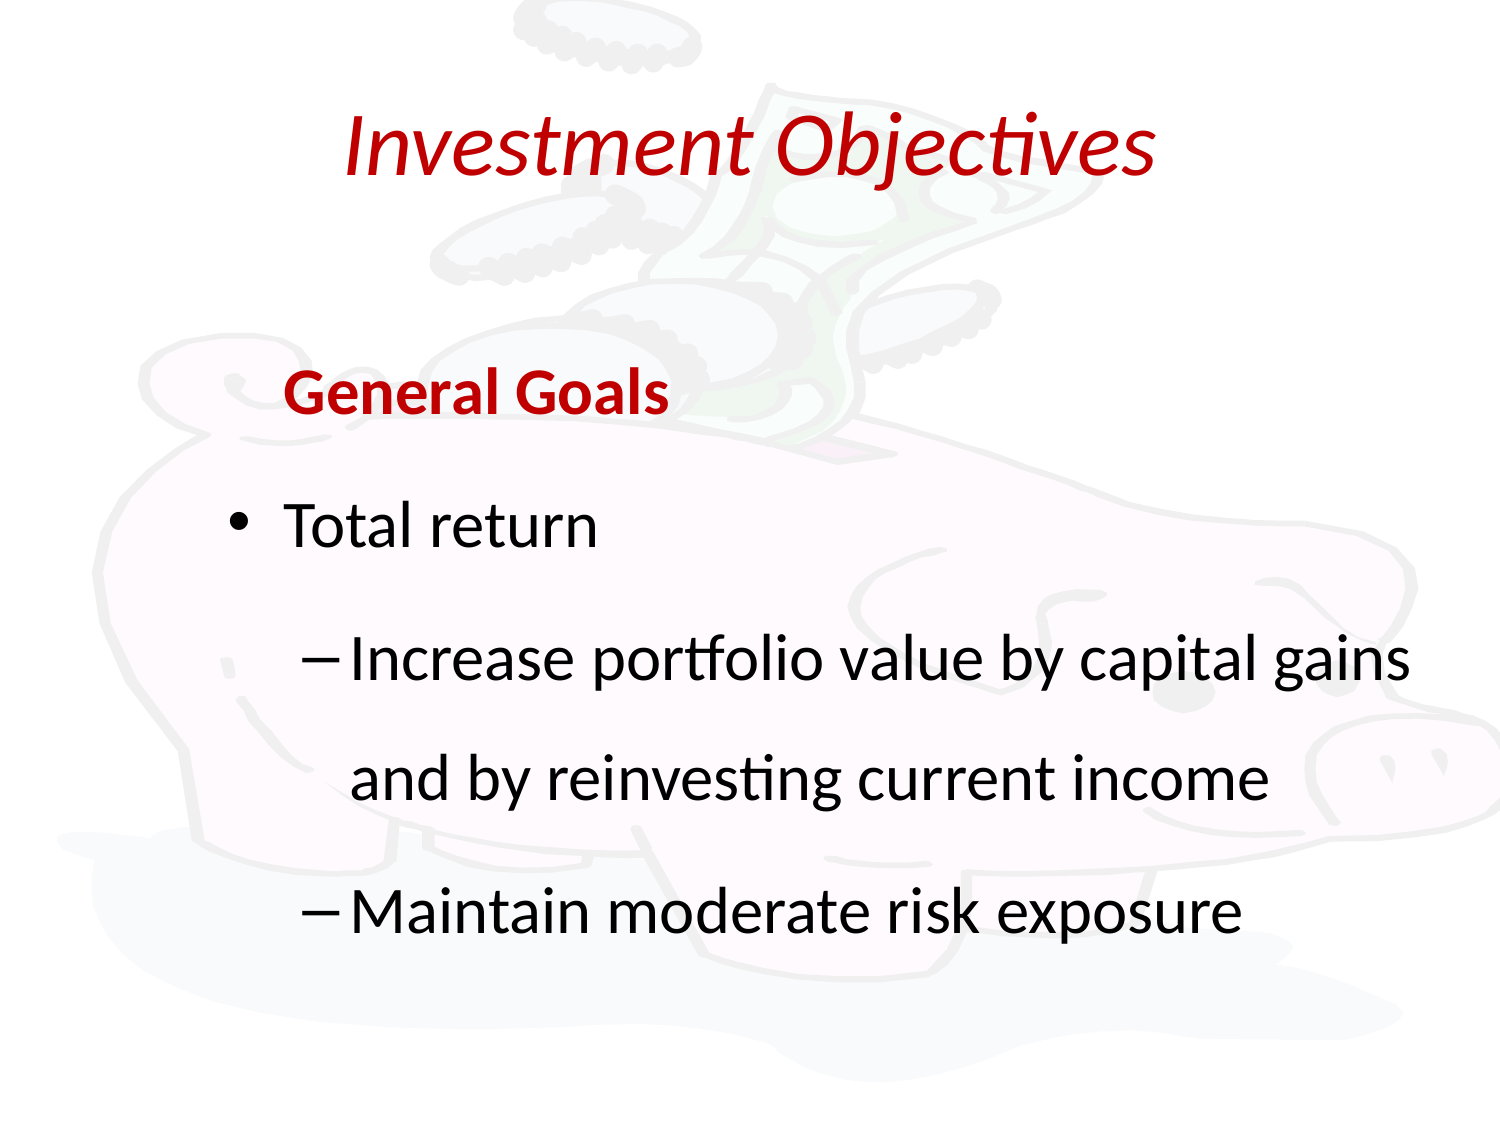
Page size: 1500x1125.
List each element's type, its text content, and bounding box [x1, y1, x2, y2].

list General Goals Total return Increase portfolio value by capital gains and by reinvesting current income Maintain moderate risk exposure [212, 299, 1488, 975]
title Investment Objectives [75, 45, 1425, 233]
